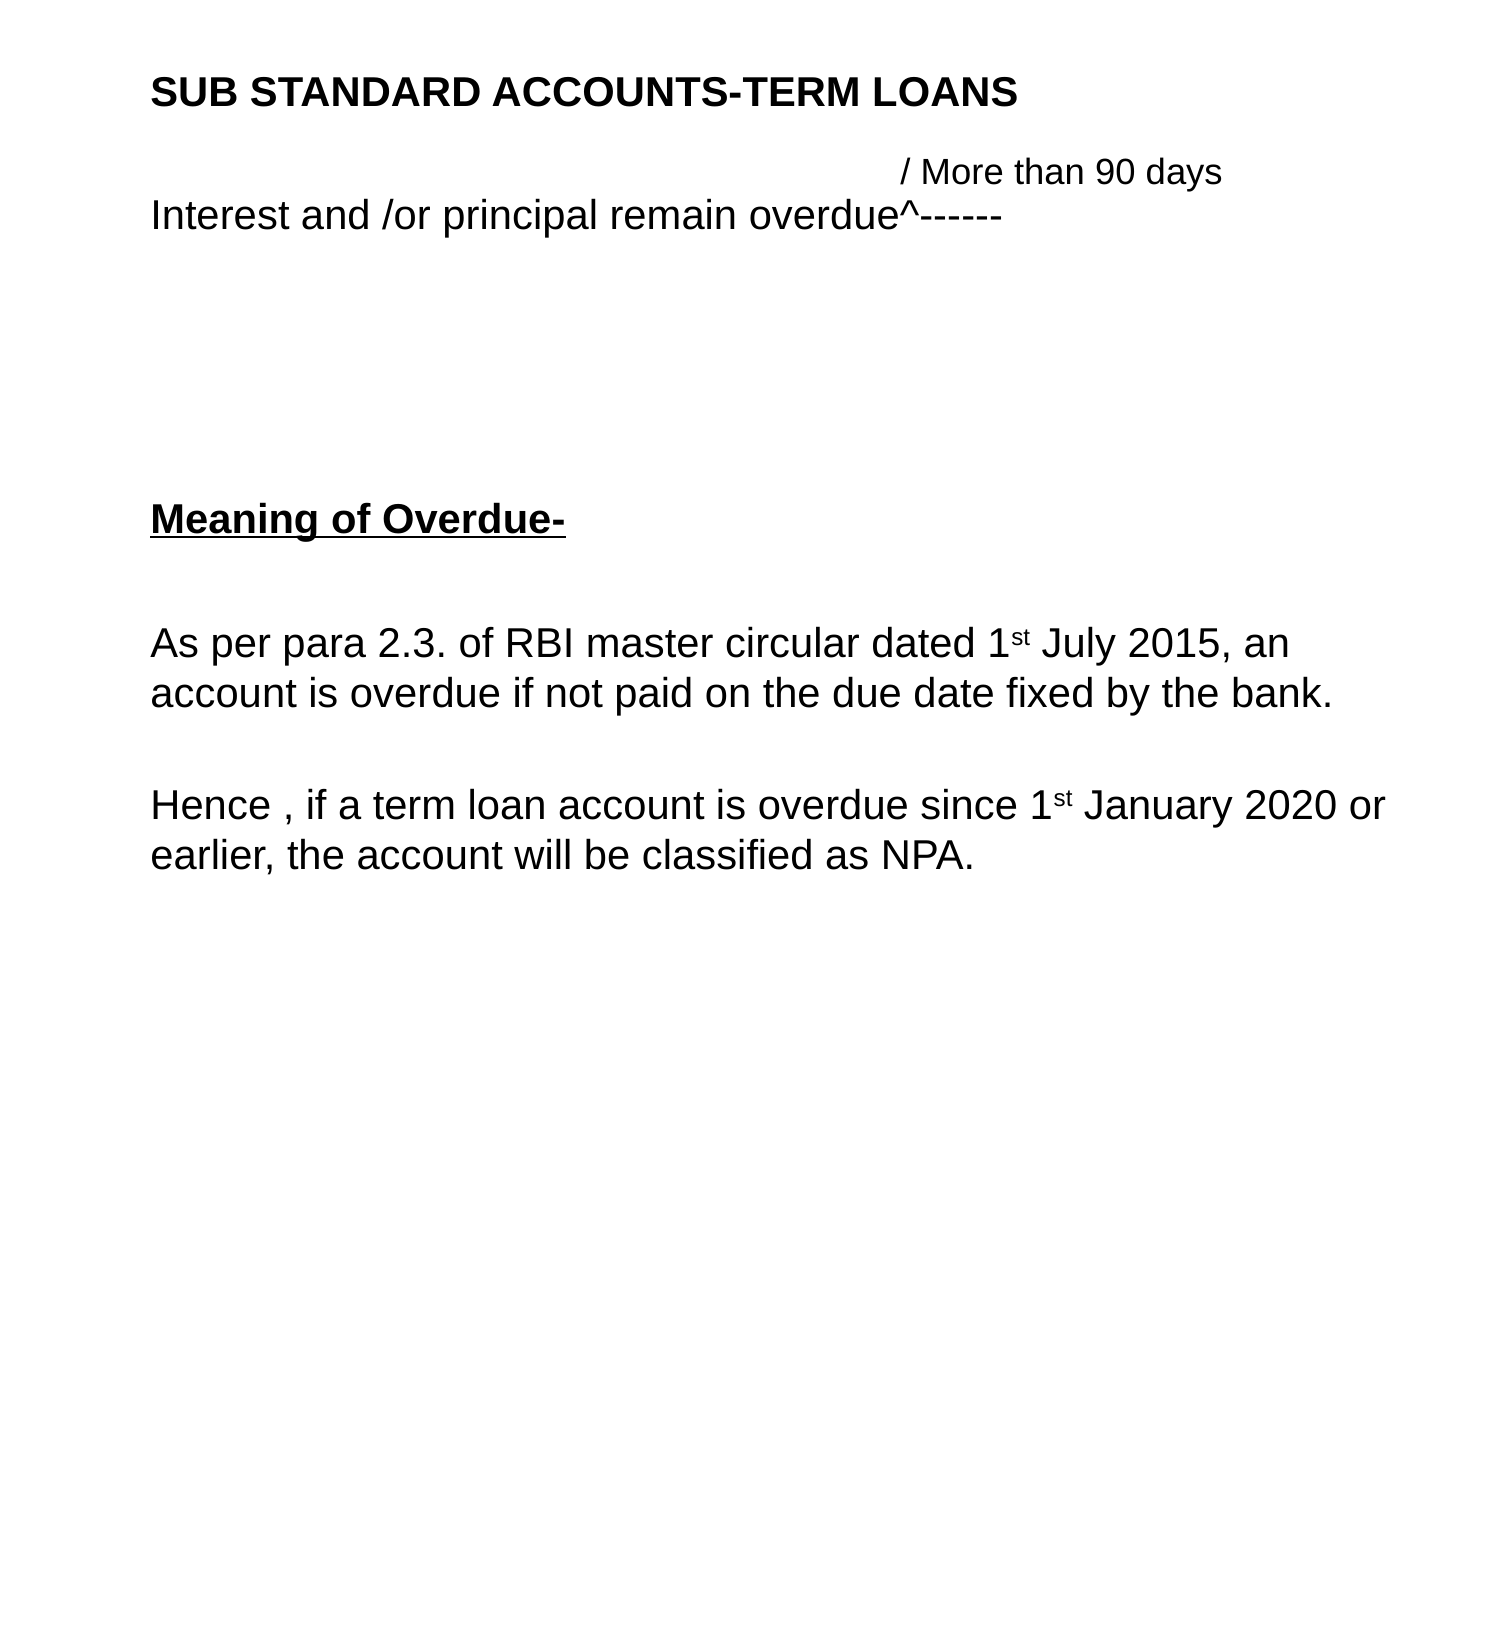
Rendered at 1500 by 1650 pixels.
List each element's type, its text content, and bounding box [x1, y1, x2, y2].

text_box Meaning of Overdue- As per para 2.3. of RBI master circular dated 1st July 2015, an account is overdue if not paid on the due date fixed by the bank. Hence , if a term loan account is overdue since 1st January 2020 or earlier, the account will be classified as NPA. [137, 491, 1390, 925]
text_box SUB STANDARD ACCOUNTS-TERM LOANS / More than 90 days Interest and /or principal remain overdue^------ [143, 65, 1283, 246]
